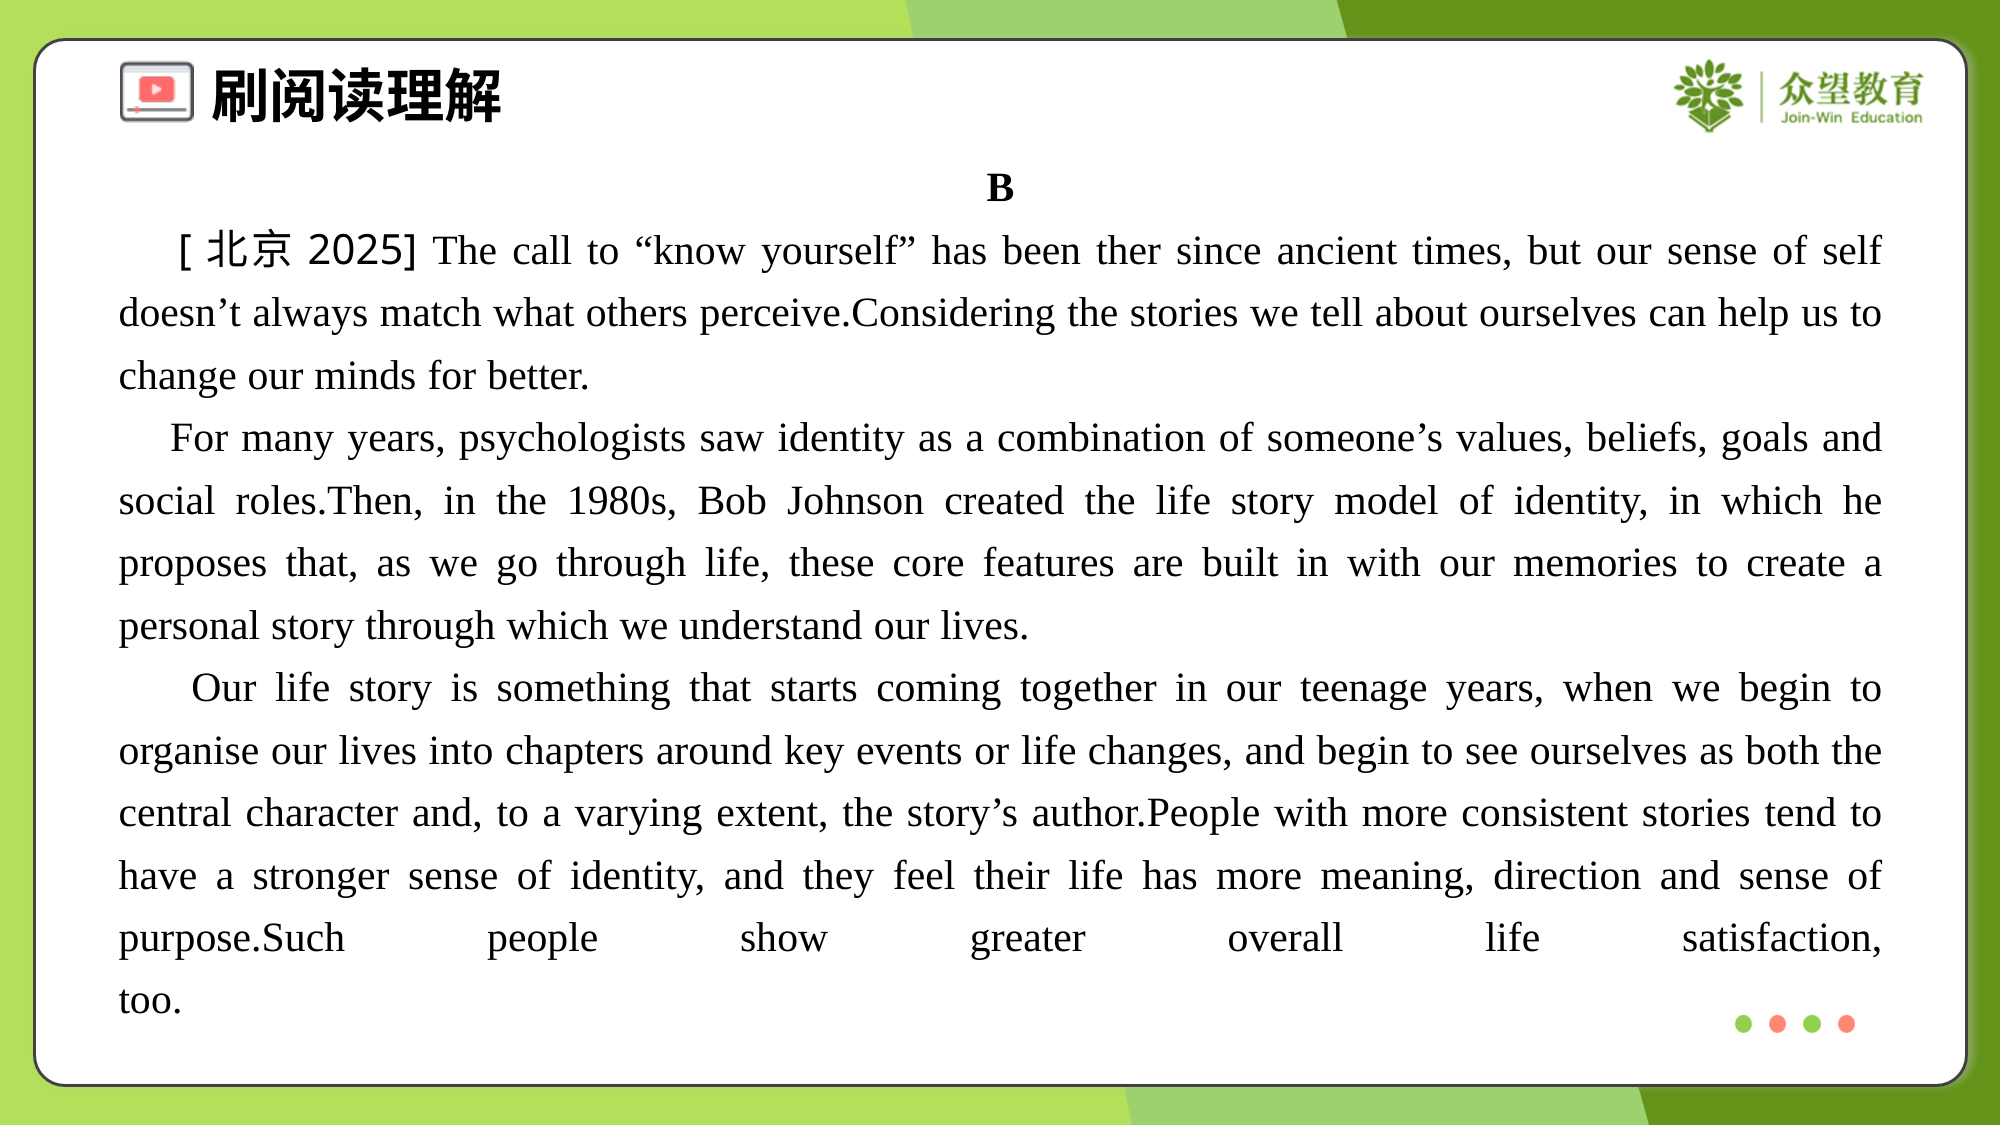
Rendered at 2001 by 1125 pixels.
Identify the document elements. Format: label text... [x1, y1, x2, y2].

text_box B [北京2025] The call to “know yourself” has been ther since ancient times, but our sense of self doesn’t always match what others perceive.Considering the stories we tell about ourselves can help us to change our minds for better. For many years, psychologists saw identity as a combination of someone’s values, beliefs, goals and social roles.Then, in the 1980s, Bob Johnson created the life story model of identity, in which he proposes that, as we go through life, these core features are built in with our memories to create a personal story through which we understand our lives. Our life story is something that starts coming together in our teenage years, when we begin to organise our lives into chapters around key events or life changes, and begin to see ourselves as both the central character and, to a varying extent, the story’s author.People with more consistent stories tend to have a stronger sense of identity, and they feel their life has more meaning, direction and sense of purpose.Such people show greater overall life satisfaction, too.#1.3 [118, 147, 1883, 954]
picture [0, 0, 2000, 1125]
